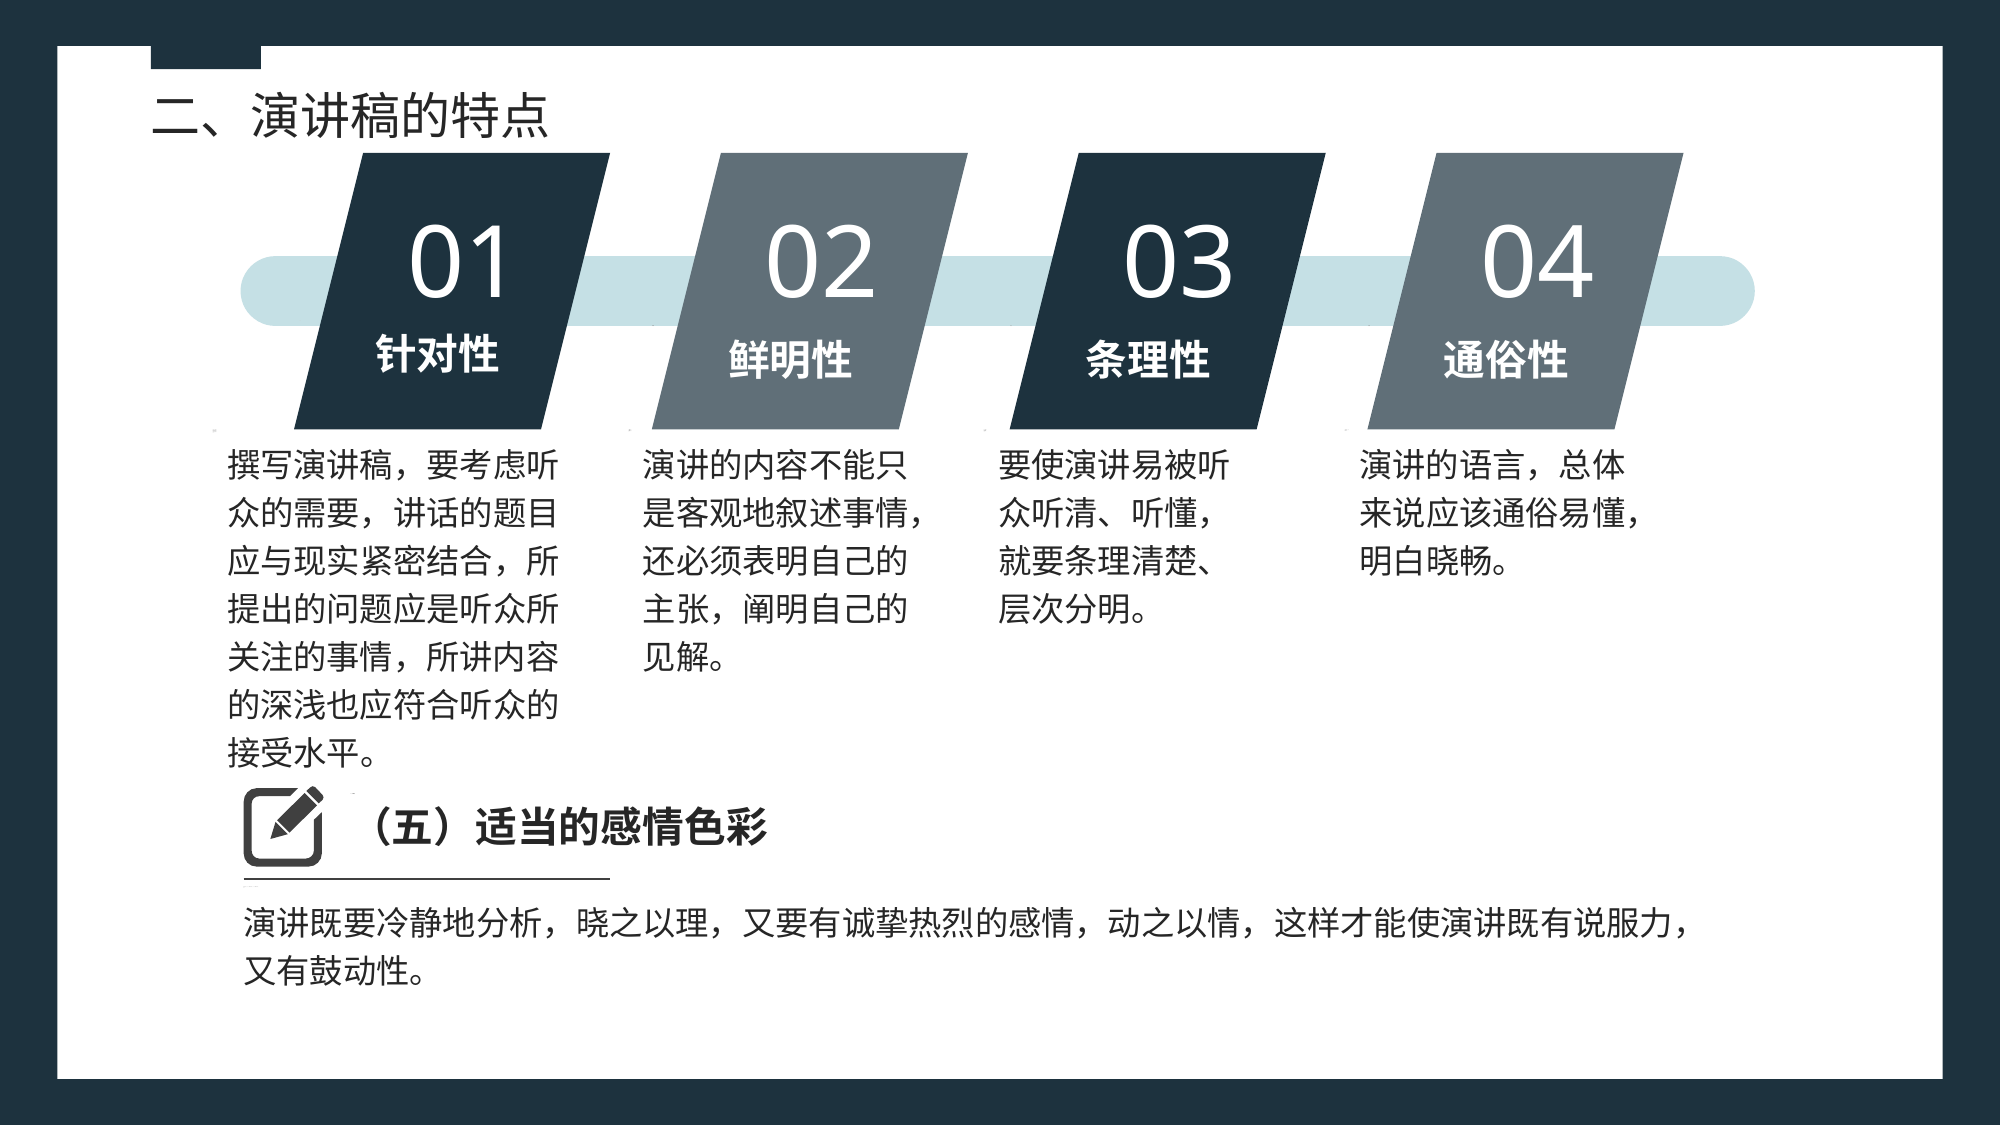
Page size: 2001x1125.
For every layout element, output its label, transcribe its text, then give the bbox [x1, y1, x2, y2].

text_box 04 [1465, 189, 1619, 325]
text_box [1642, 255, 1756, 327]
text_box [306, 786, 324, 804]
text_box [293, 385, 554, 429]
text_box 针对性 [298, 320, 577, 385]
text_box [239, 255, 336, 327]
text_box 演讲的内容不能只是客观地叙述事情，还必须表明自己的主张，阐明自己的见解。 [628, 429, 949, 684]
text_box 撰写演讲稿，要考虑听众的需要，讲话的题目应与现实紧密结合，所提出的问题应是听众所关注的事情，所讲内容的深浅也应符合听众的接受水平。 [212, 429, 584, 780]
text_box [243, 788, 322, 867]
text_box [676, 151, 970, 325]
text_box 演讲既要冷静地分析，晓之以理，又要有诚挚热烈的感情，动之以情，这样才能使演讲既有说服力，又有鼓动性。 [243, 886, 1738, 998]
text_box [1285, 255, 1409, 327]
text_box 鲜明性 [651, 325, 930, 391]
text_box 通俗性 [1367, 325, 1646, 391]
text_box [1008, 391, 1268, 429]
text_box [927, 255, 1051, 327]
text_box [1366, 391, 1626, 429]
text_box [570, 255, 694, 327]
text_box [320, 151, 612, 320]
text_box 02 [749, 189, 904, 325]
text_box 03 [1107, 189, 1262, 325]
text_box 条理性 [1009, 325, 1288, 391]
text_box 演讲的语言，总体来说应该通俗易懂，明白晓畅。 [1344, 429, 1666, 588]
text_box [1392, 151, 1685, 325]
text_box 要使演讲易被听众听清、听懂，就要条理清楚、层次分明。 [983, 429, 1265, 636]
text_box [650, 391, 910, 429]
text_box （五）适当的感情色彩 [350, 793, 839, 859]
text_box 01 [392, 189, 546, 320]
text_box 二、演讲稿的特点 [150, 77, 622, 153]
text_box [1034, 151, 1328, 325]
